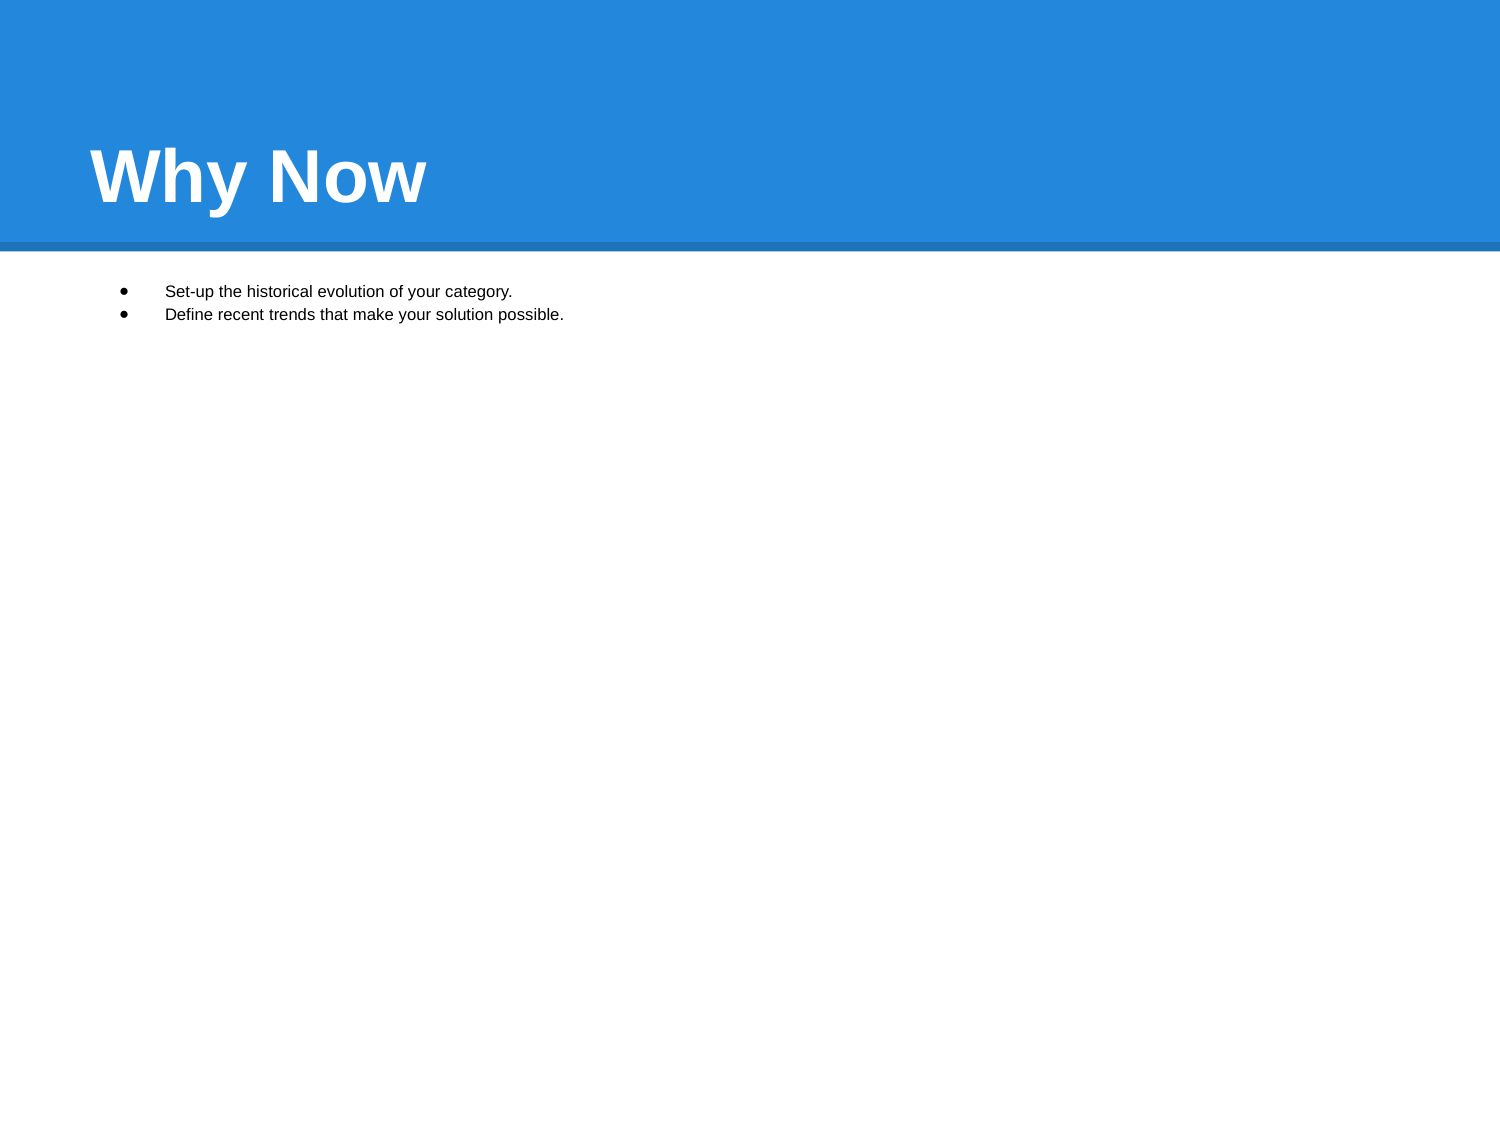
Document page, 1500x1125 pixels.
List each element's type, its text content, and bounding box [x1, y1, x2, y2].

title Why Now [75, 45, 1425, 233]
list Set-up the historical evolution of your category. Define recent trends that make your solution possible. [75, 262, 1425, 1078]
